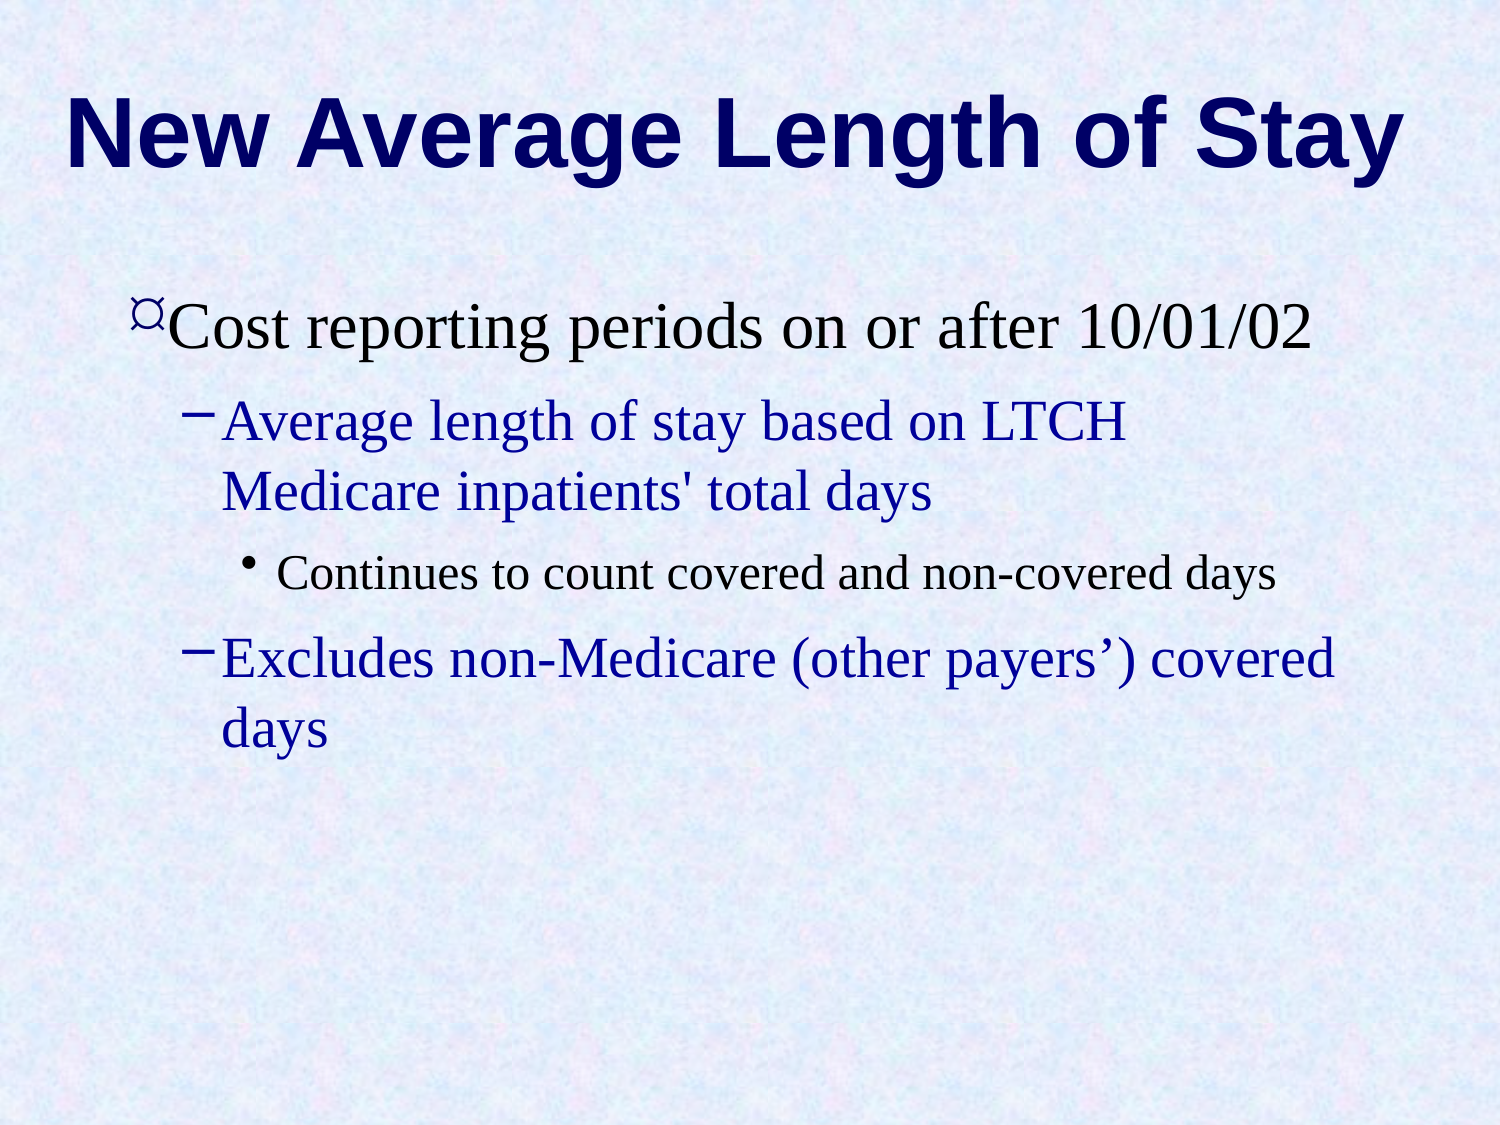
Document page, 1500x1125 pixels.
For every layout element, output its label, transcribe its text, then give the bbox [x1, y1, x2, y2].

title New Average Length of Stay [50, 37, 1450, 238]
list Cost reporting periods on or after 10/01/02 Average length of stay based on LTCH Medicare inpatients' total days Continues to count covered and non-covered days Excludes non-Medicare (other payers’) covered days [112, 275, 1375, 1050]
